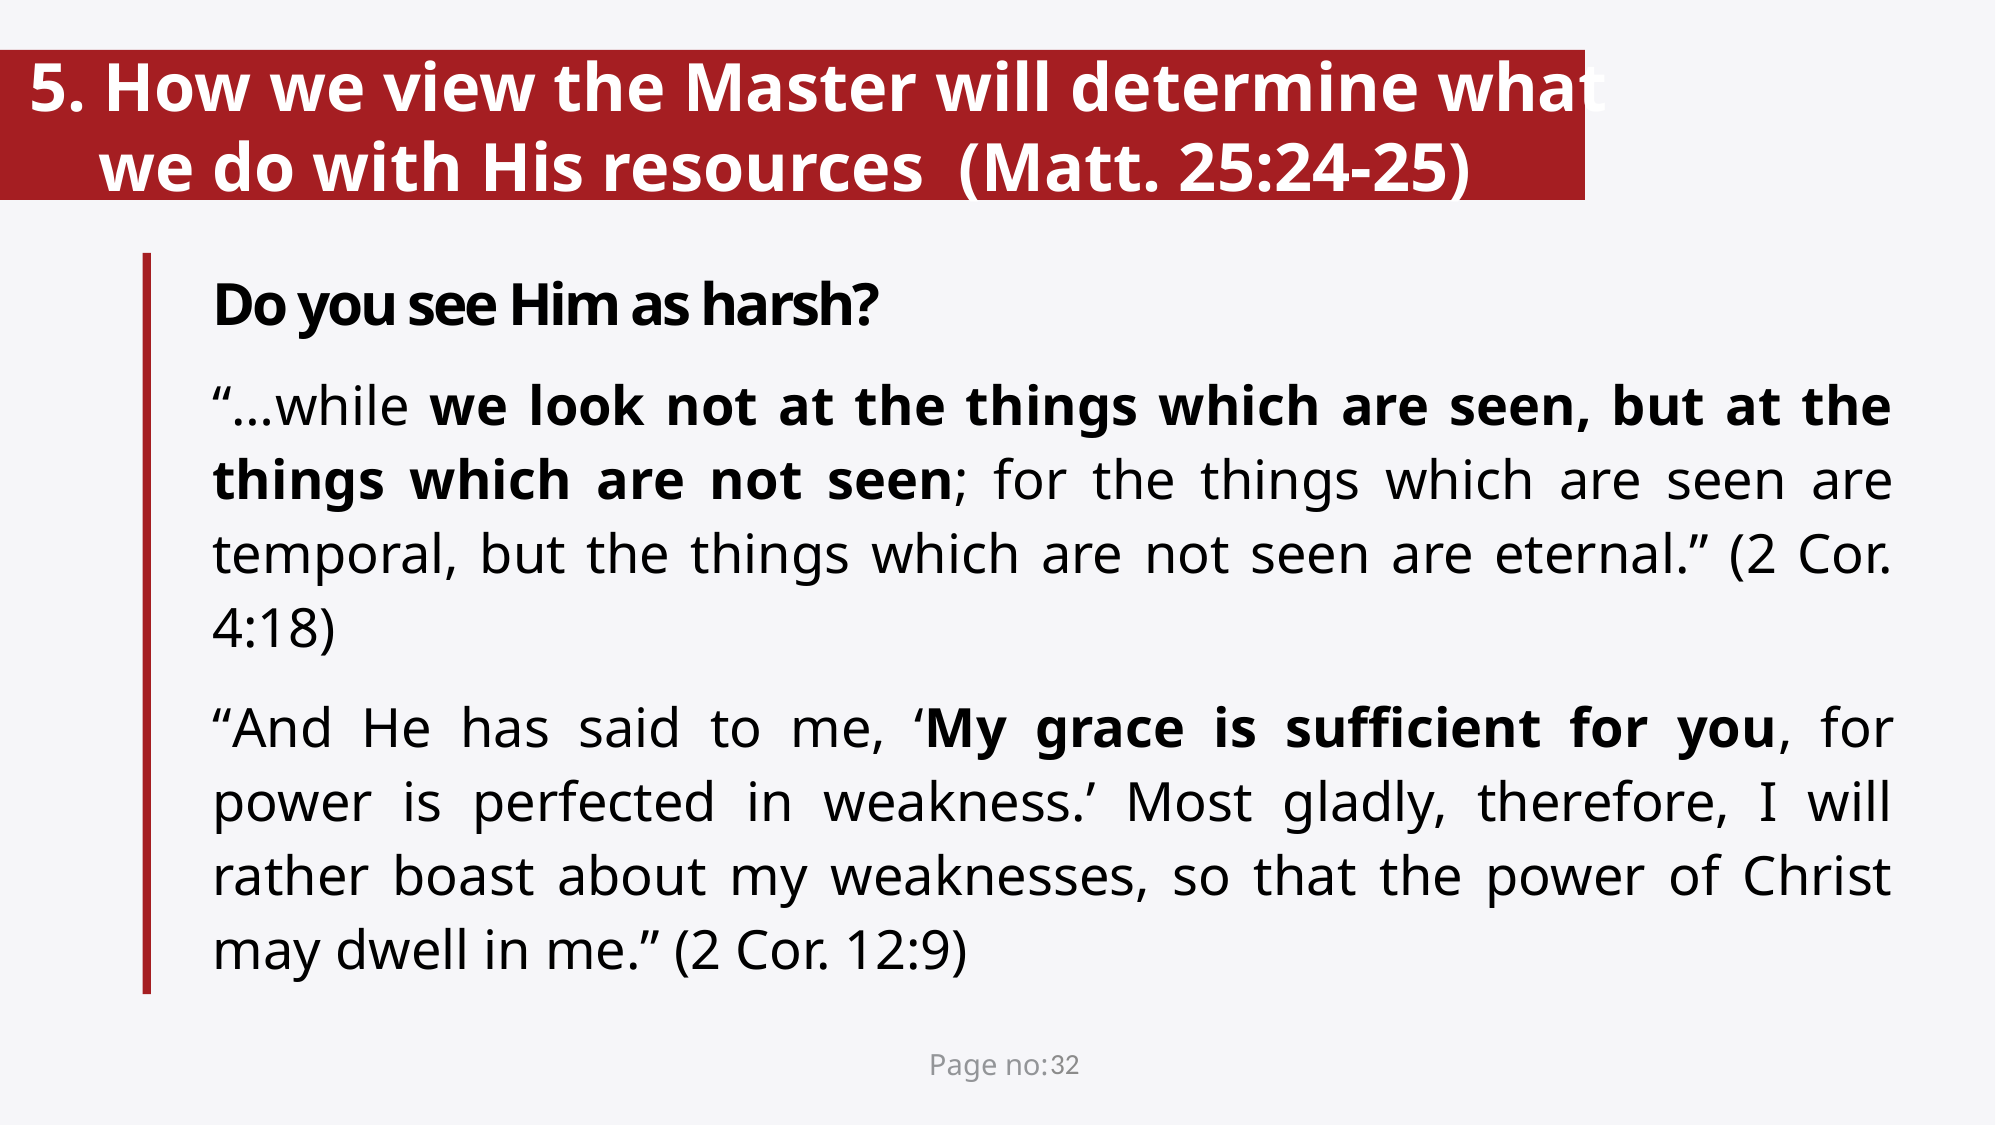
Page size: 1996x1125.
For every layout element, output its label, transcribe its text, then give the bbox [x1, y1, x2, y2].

subtitle Do you see Him as harsh? “…while we look not at the things which are seen, but at the things which are not seen; for the things which are seen are temporal, but the things which are not seen are eternal.” (2 Cor. 4:18) “And He has said to me, ‘My grace is sufficient for you, for power is perfected in weakness.’ Most gladly, therefore, I will rather boast about my weaknesses, so that the power of Christ may dwell in me.” (2 Cor. 12:9) [197, 249, 1910, 1000]
title 5. How we view the Master will determine what we do with His resources (Matt. 25:24-25) [14, 62, 1810, 188]
